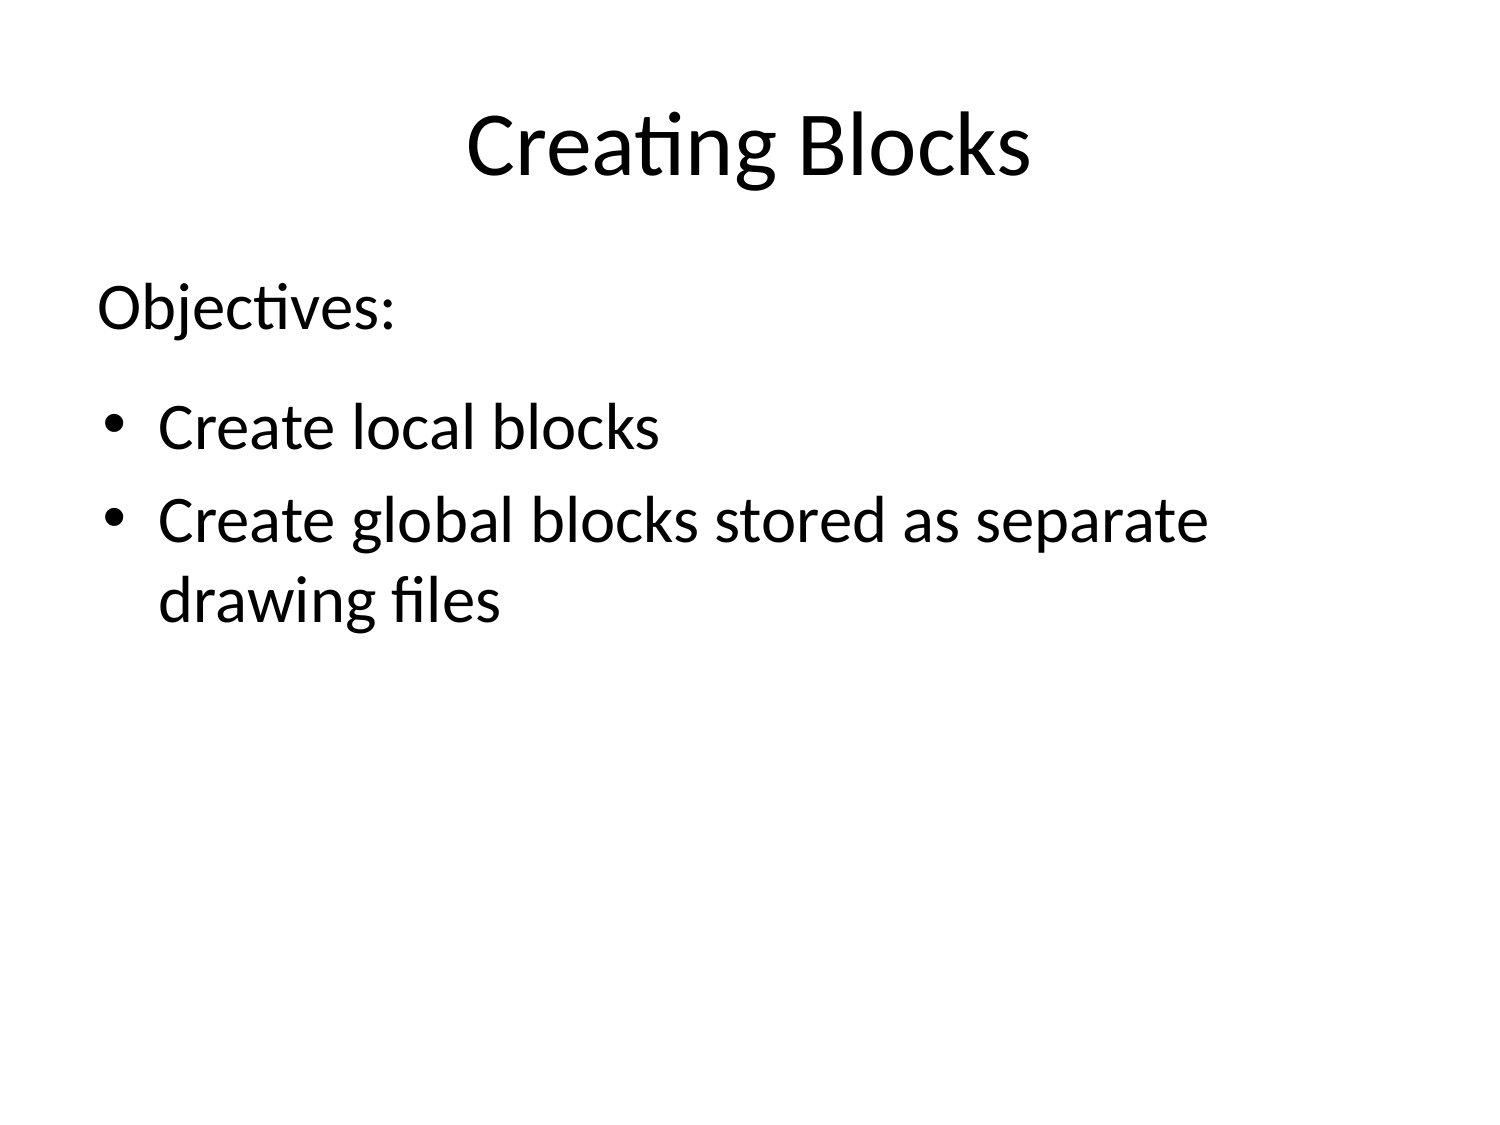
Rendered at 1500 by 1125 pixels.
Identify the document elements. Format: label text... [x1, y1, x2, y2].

title Creating Blocks [75, 45, 1425, 233]
text_box Objectives: [37, 237, 413, 350]
list Create local blocks Create global blocks stored as separate drawing files [87, 375, 1288, 1075]
